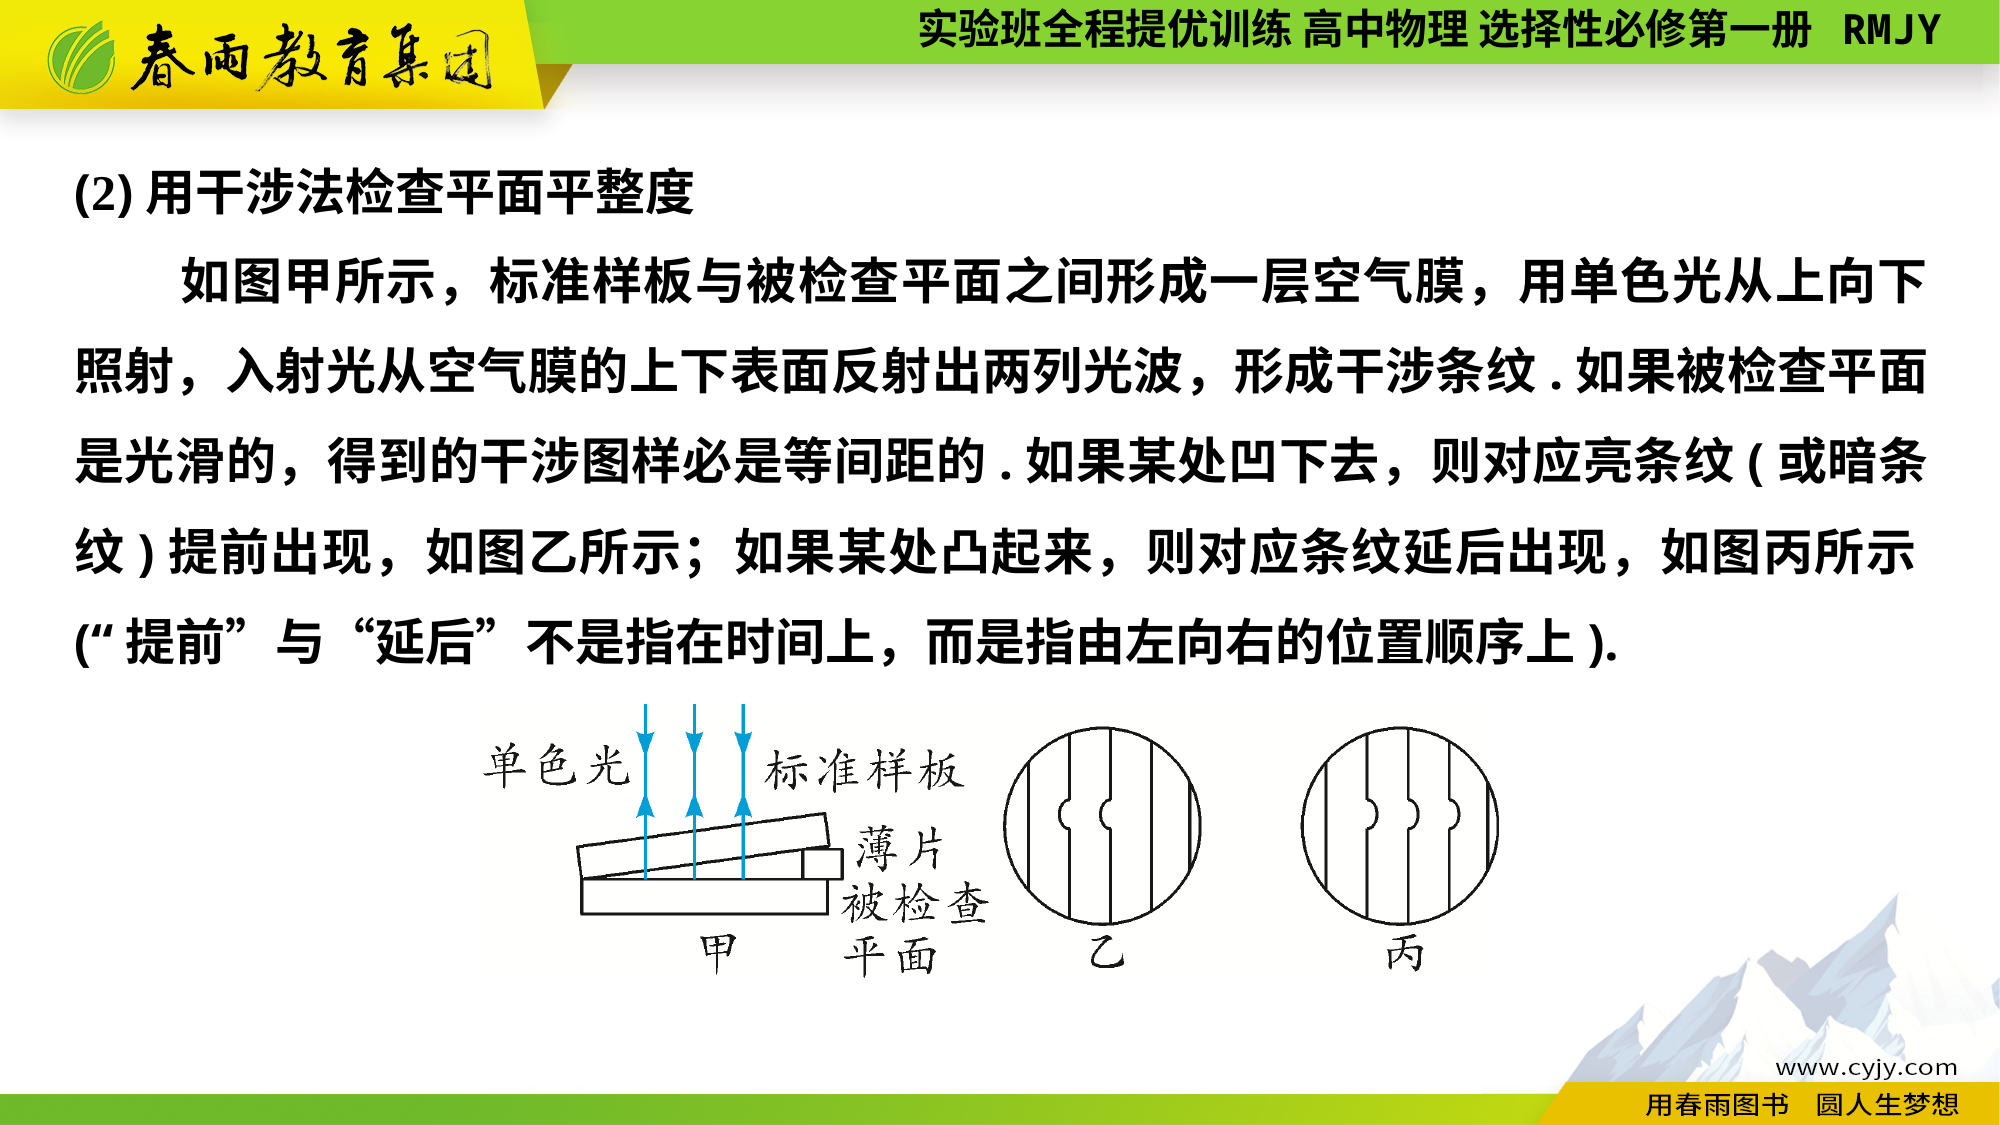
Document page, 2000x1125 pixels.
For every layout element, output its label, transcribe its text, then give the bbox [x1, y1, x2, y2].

list (2)用干涉法检查平面平整度 如图甲所示，标准样板与被检查平面之间形成一层空气膜，用单色光从上向下照射，入射光从空气膜的上下表面反射出两列光波，形成干涉条纹.如果被检查平面是光滑的，得到的干涉图样必是等间距的.如果某处凹下去，则对应亮条纹(或暗条纹)提前出现，如图乙所示；如果某处凸起来，则对应条纹延后出现，如图丙所示(“提前”与“延后”不是指在时间上，而是指由左向右的位置顺序上). [59, 122, 1944, 672]
picture [0, 0, 2000, 1125]
